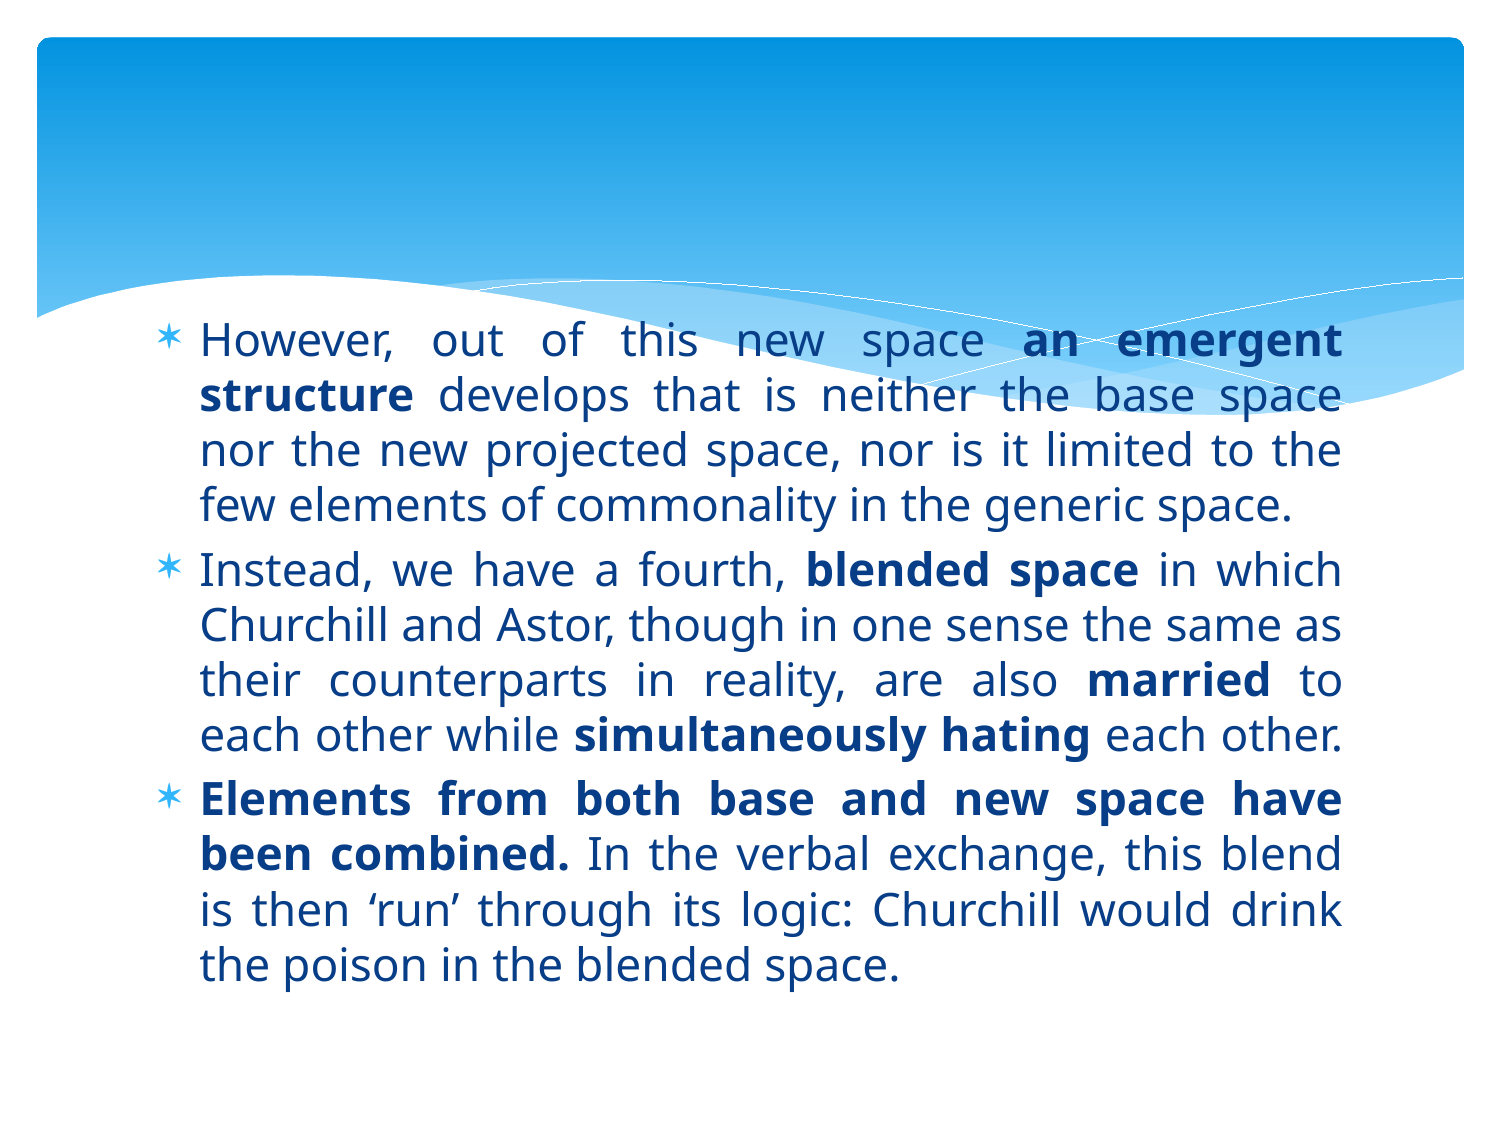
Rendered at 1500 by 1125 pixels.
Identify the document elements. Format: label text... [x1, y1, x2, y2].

list However, out of this new space an emergent structure develops that is neither the base space nor the new projected space, nor is it limited to the few elements of commonality in the generic space. Instead, we have a fourth, blended space in which Churchill and Astor, though in one sense the same as their counterparts in reality, are also married to each other while simultaneously hating each other. Elements from both base and new space have been combined. In the verbal exchange, this blend is then ‘run’ through its logic: Churchill would drink the poison in the blended space. [143, 302, 1359, 1024]
